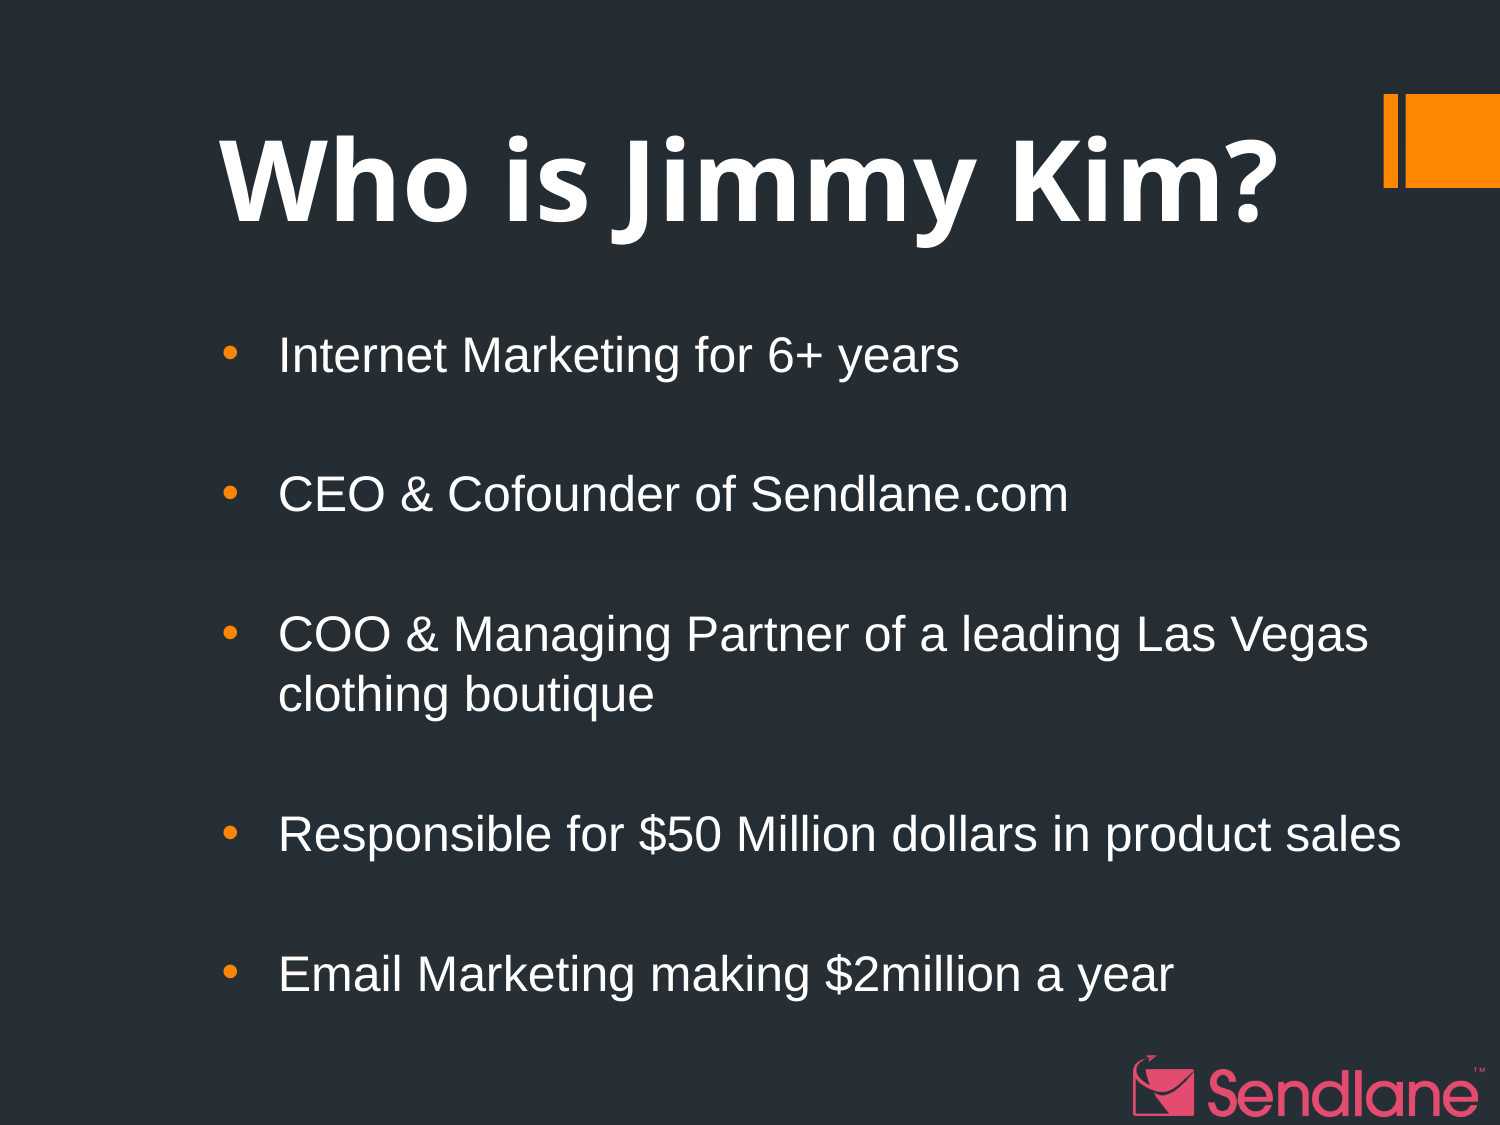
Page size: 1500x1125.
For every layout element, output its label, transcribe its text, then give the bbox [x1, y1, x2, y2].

picture [1127, 1027, 1489, 1125]
title Who is Jimmy Kim? [11, 145, 1489, 252]
subtitle Internet Marketing for 6+ years CEO & Co­founder of Sendlane.com COO & Managing Partner of a leading Las Vegas clothing boutique Responsible for $50 Million dollars in product sales Email Marketing making $2million a year [206, 314, 1483, 1037]
